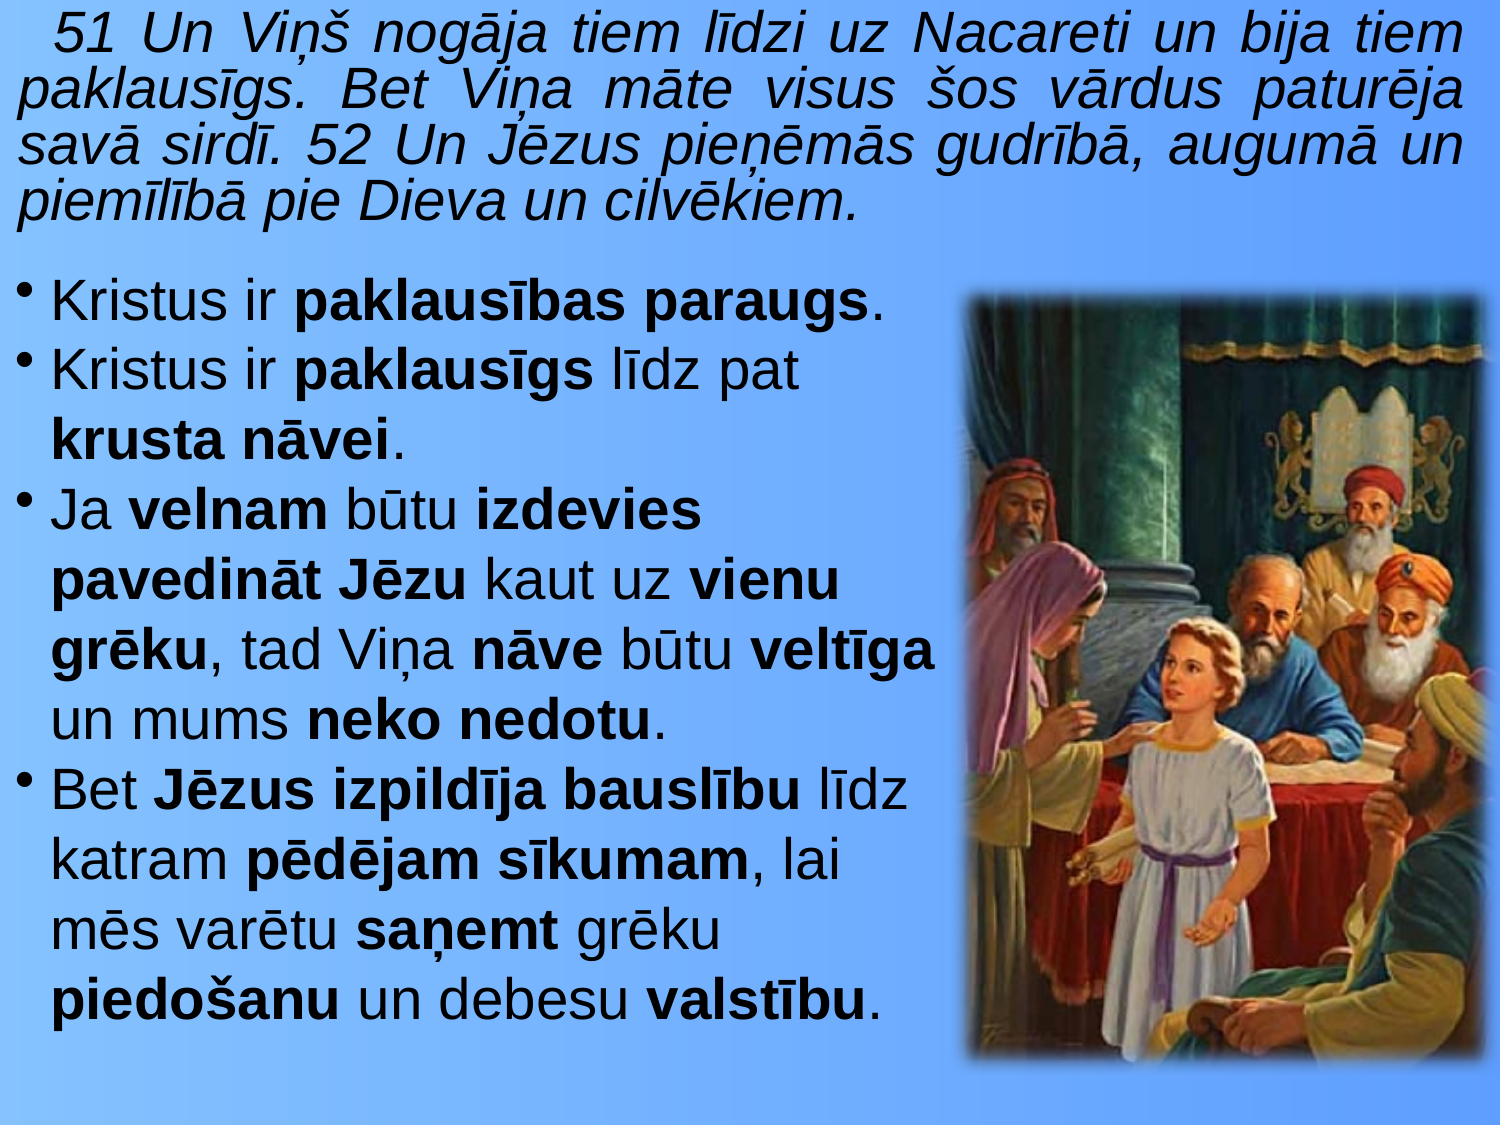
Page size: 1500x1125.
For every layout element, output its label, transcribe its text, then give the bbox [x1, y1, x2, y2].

text_box Kristus ir paklausības paraugs. Kristus ir paklausīgs līdz pat krusta nāvei. Ja velnam būtu izdevies pavedināt Jēzu kaut uz vienu grēku, tad Viņa nāve būtu veltīga un mums neko nedotu. Bet Jēzus izpildīja bauslību līdz katram pēdējam sīkumam, lai mēs varētu saņemt grēku piedošanu un debesu valstību. [0, 254, 975, 1039]
list 51 Un Viņš nogāja tiem līdzi uz Nacareti un bija tiem paklausīgs. Bet Viņa māte visus šos vārdus paturēja savā sirdī. 52 Un Jēzus pieņēmās gudrībā, augumā un piemīlībā pie Dieva un cilvēkiem. [0, 0, 1483, 173]
picture [949, 278, 1500, 1076]
